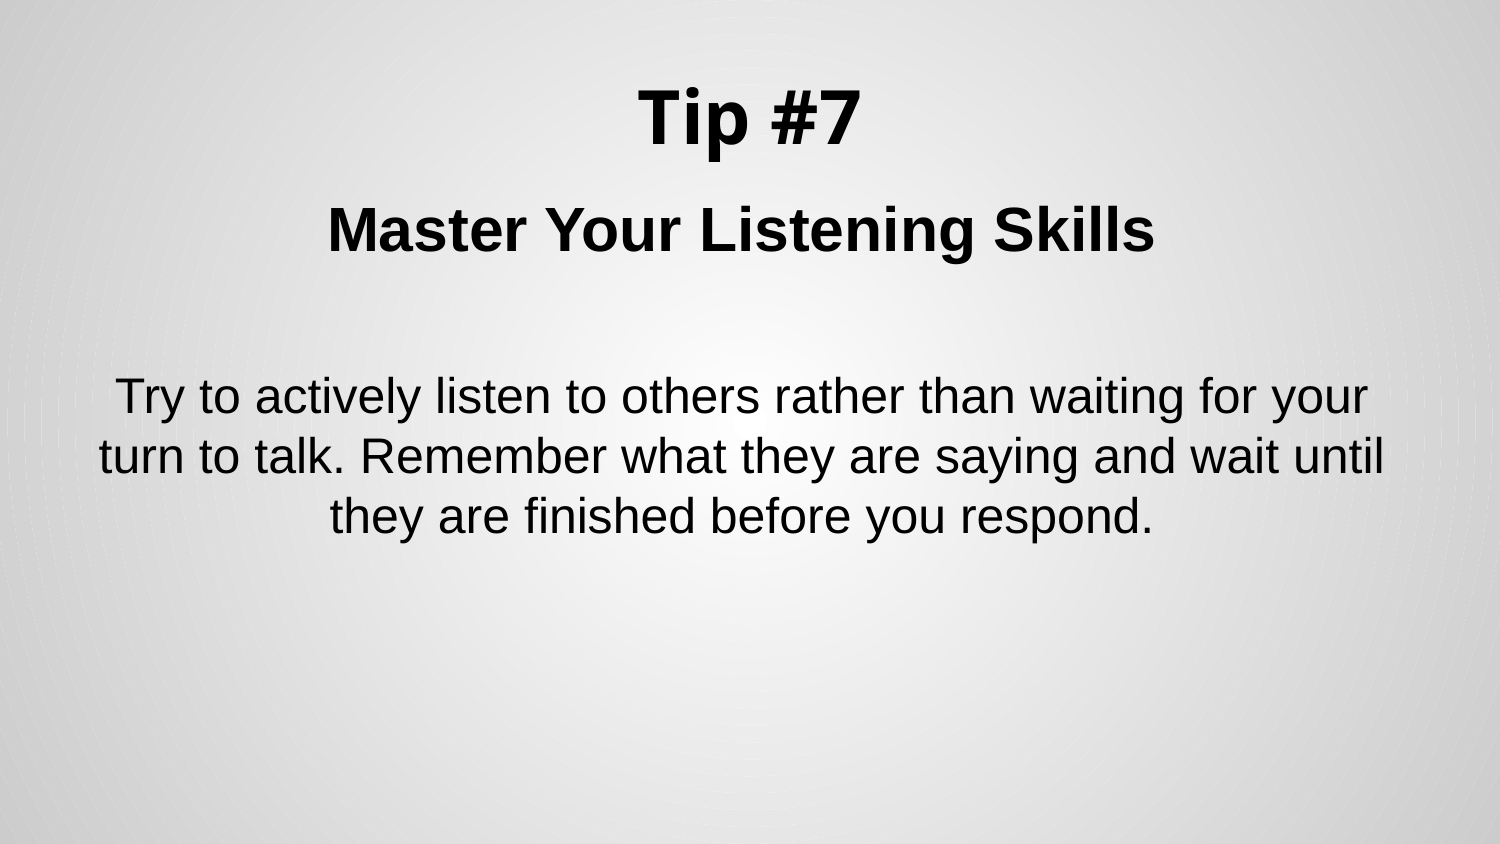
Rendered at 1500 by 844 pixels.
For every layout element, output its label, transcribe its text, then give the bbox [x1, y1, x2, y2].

list Master Your Listening Skills Try to actively listen to others rather than waiting for your turn to talk. Remember what they are saying and wait until they are finished before you respond. [67, 86, 1418, 781]
title Tip #7 [75, 33, 1425, 175]
